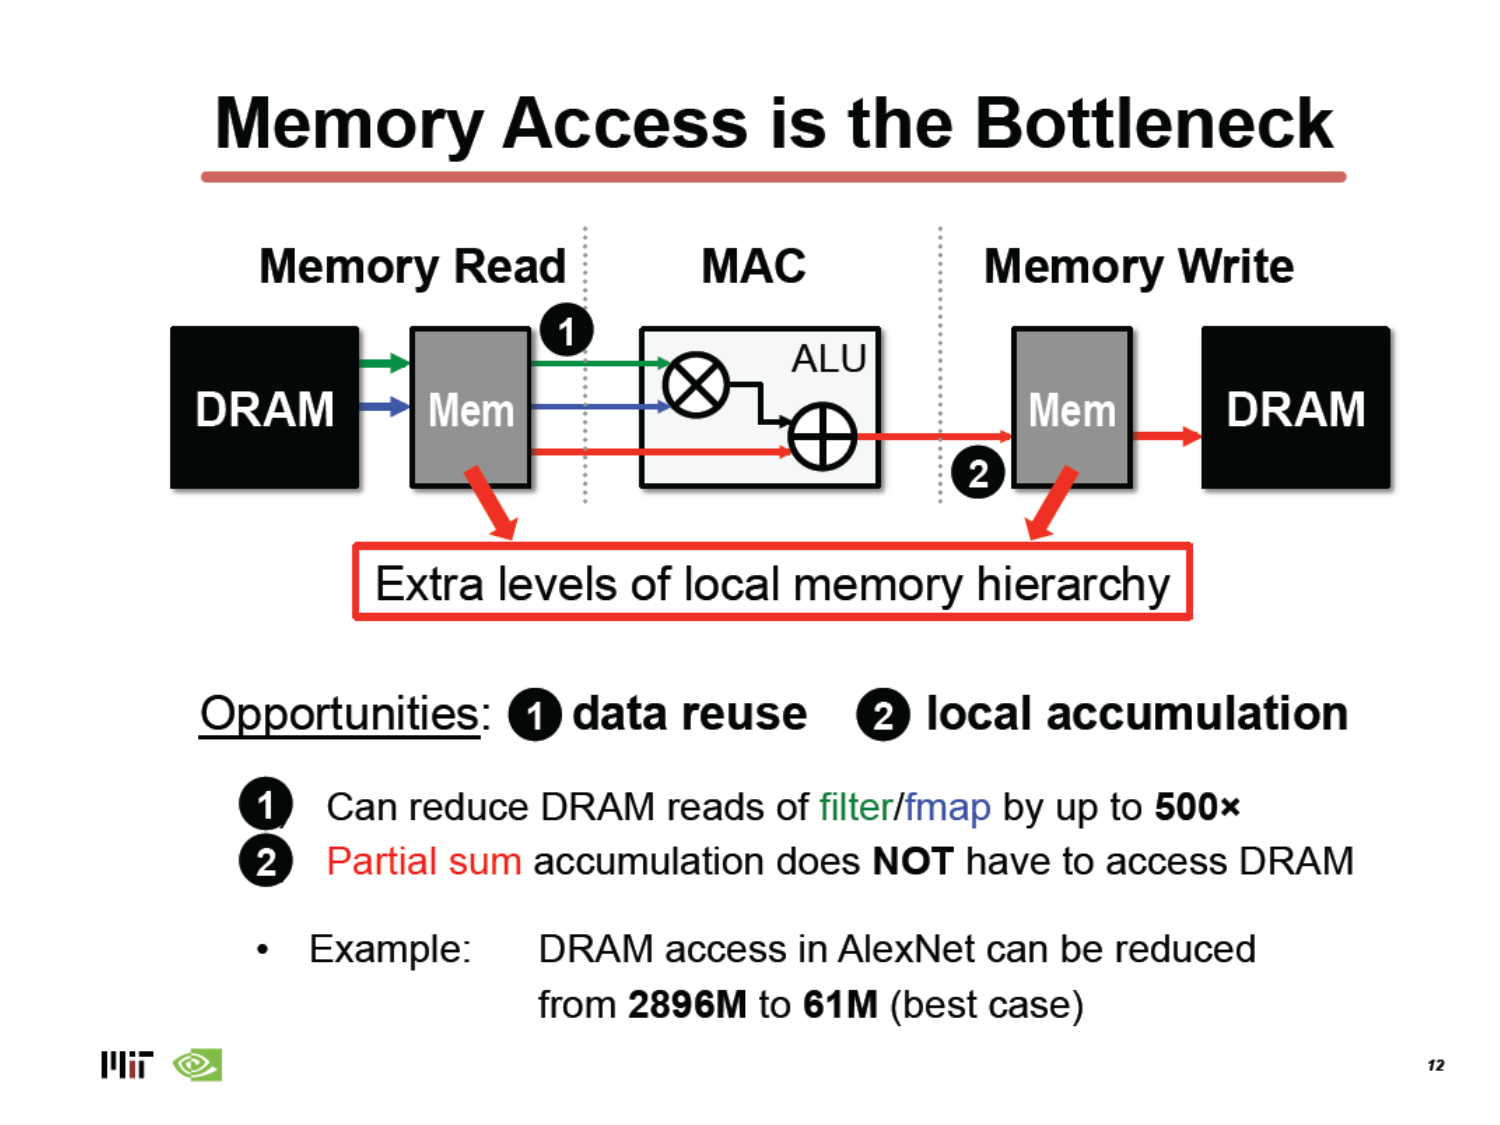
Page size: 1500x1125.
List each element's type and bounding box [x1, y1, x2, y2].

picture [99, 77, 1454, 1088]
